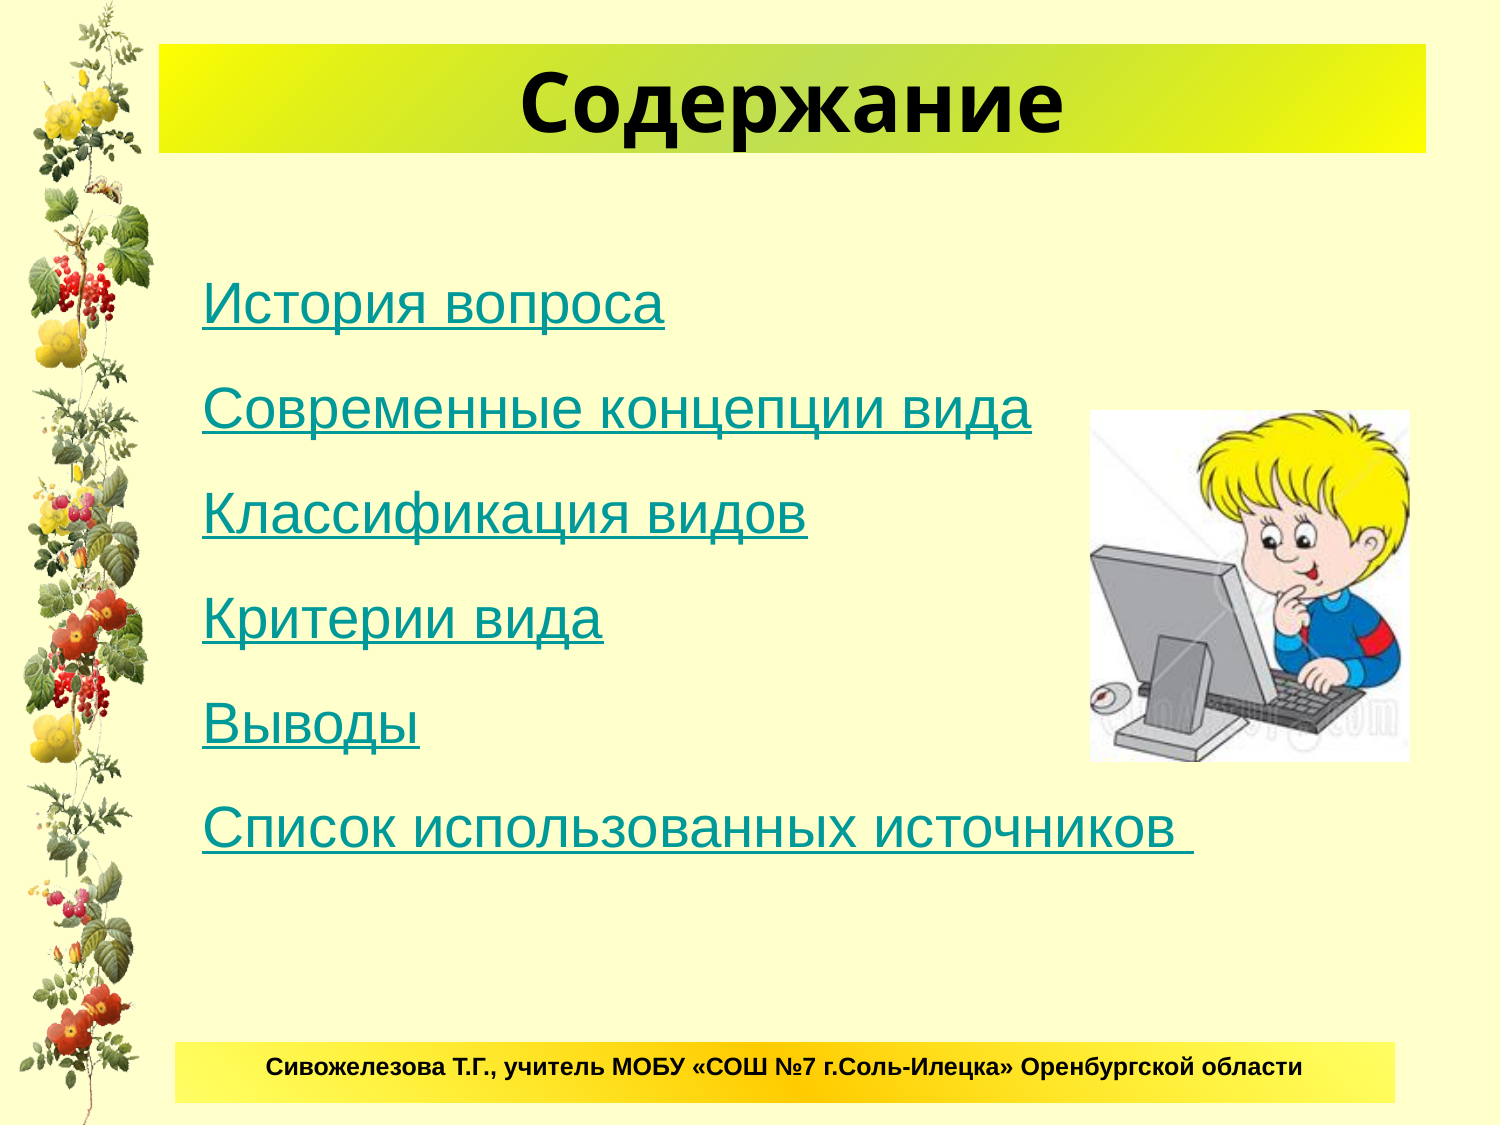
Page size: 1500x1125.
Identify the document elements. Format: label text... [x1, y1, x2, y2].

title Содержание [159, 44, 1426, 153]
picture [1089, 409, 1410, 762]
text_box История вопроса Современные концепции вида Классификация видов Критерии вида Выводы Список использованных источников [187, 222, 1266, 867]
picture [0, 0, 172, 1125]
footer Сивожелезова Т.Г., учитель МОБУ «СОШ №7 г.Соль-Илецка» Оренбургской области [175, 1042, 1395, 1103]
